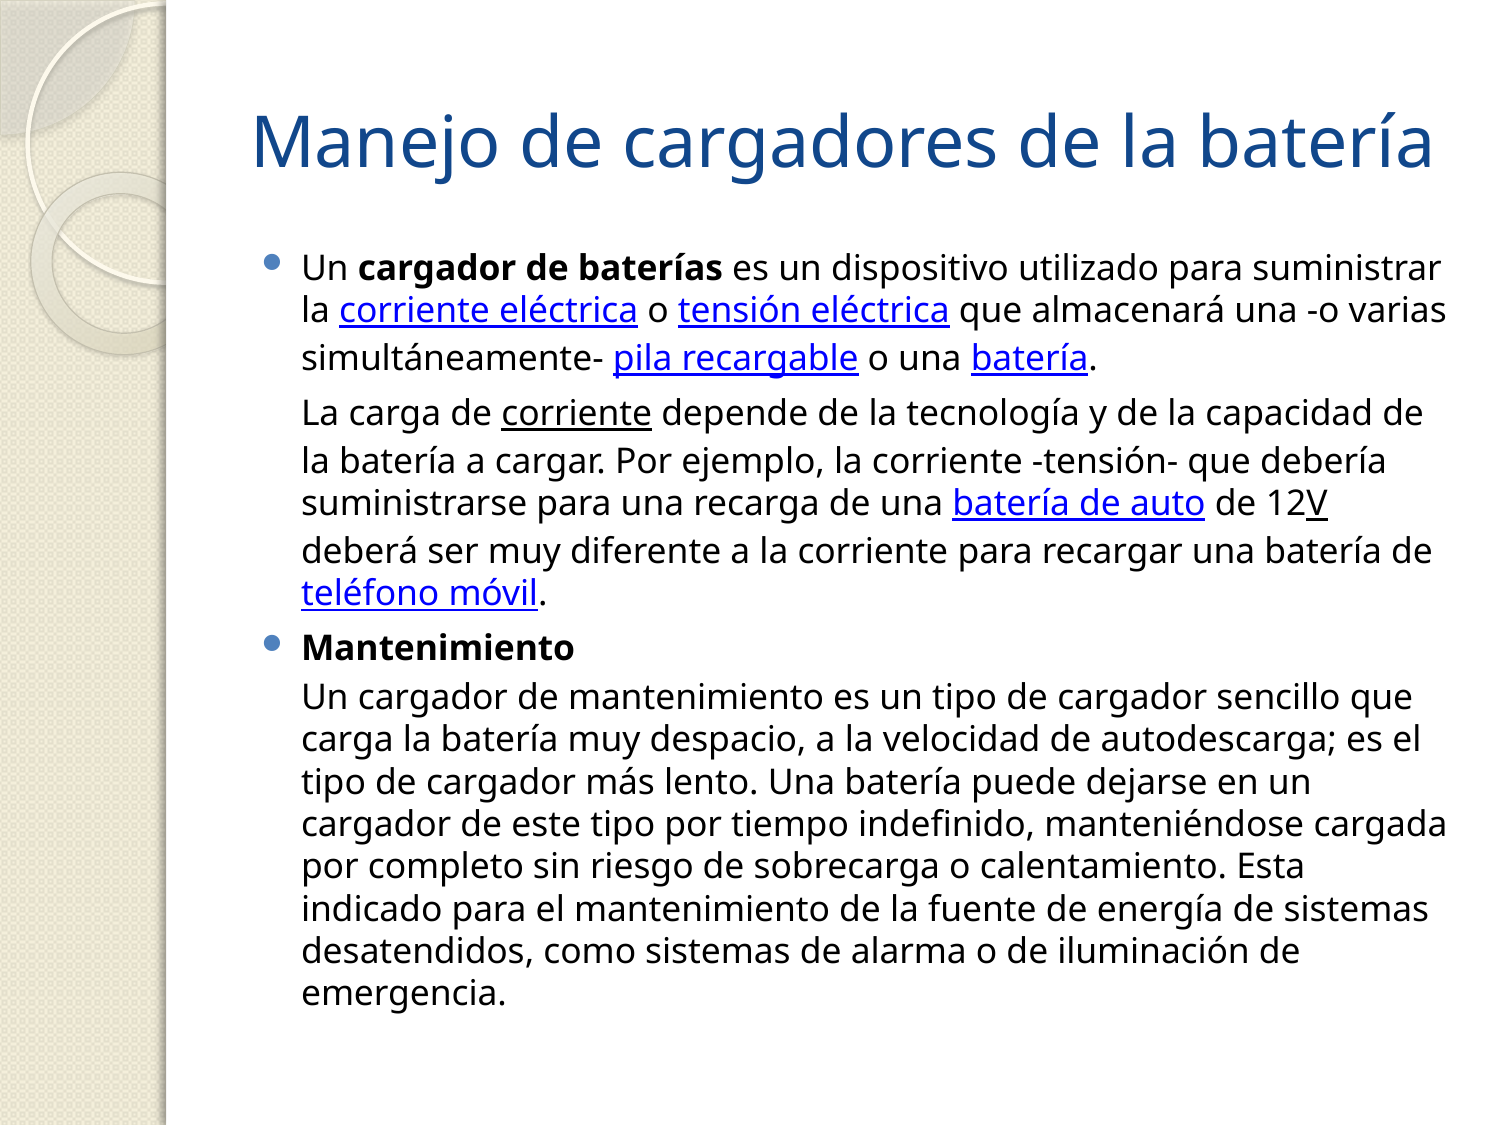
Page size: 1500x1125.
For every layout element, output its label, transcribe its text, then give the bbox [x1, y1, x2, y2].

list Un cargador de baterías es un dispositivo utilizado para suministrar la corriente eléctrica o tensión eléctrica que almacenará una -o varias simultáneamente- pila recargable o una batería. La carga de corriente depende de la tecnología y de la capacidad de la batería a cargar. Por ejemplo, la corriente -tensión- que debería suministrarse para una recarga de una batería de auto de 12V deberá ser muy diferente a la corriente para recargar una batería de teléfono móvil. Mantenimiento Un cargador de mantenimiento es un tipo de cargador sencillo que carga la batería muy despacio, a la velocidad de autodescarga; es el tipo de cargador más lento. Una batería puede dejarse en un cargador de este tipo por tiempo indefinido, manteniéndose cargada por completo sin riesgo de sobrecarga o calentamiento. Esta indicado para el mantenimiento de la fuente de energía de sistemas desatendidos, como sistemas de alarma o de iluminación de emergencia. [235, 237, 1466, 1025]
title Manejo de cargadores de la batería [235, 45, 1466, 233]
